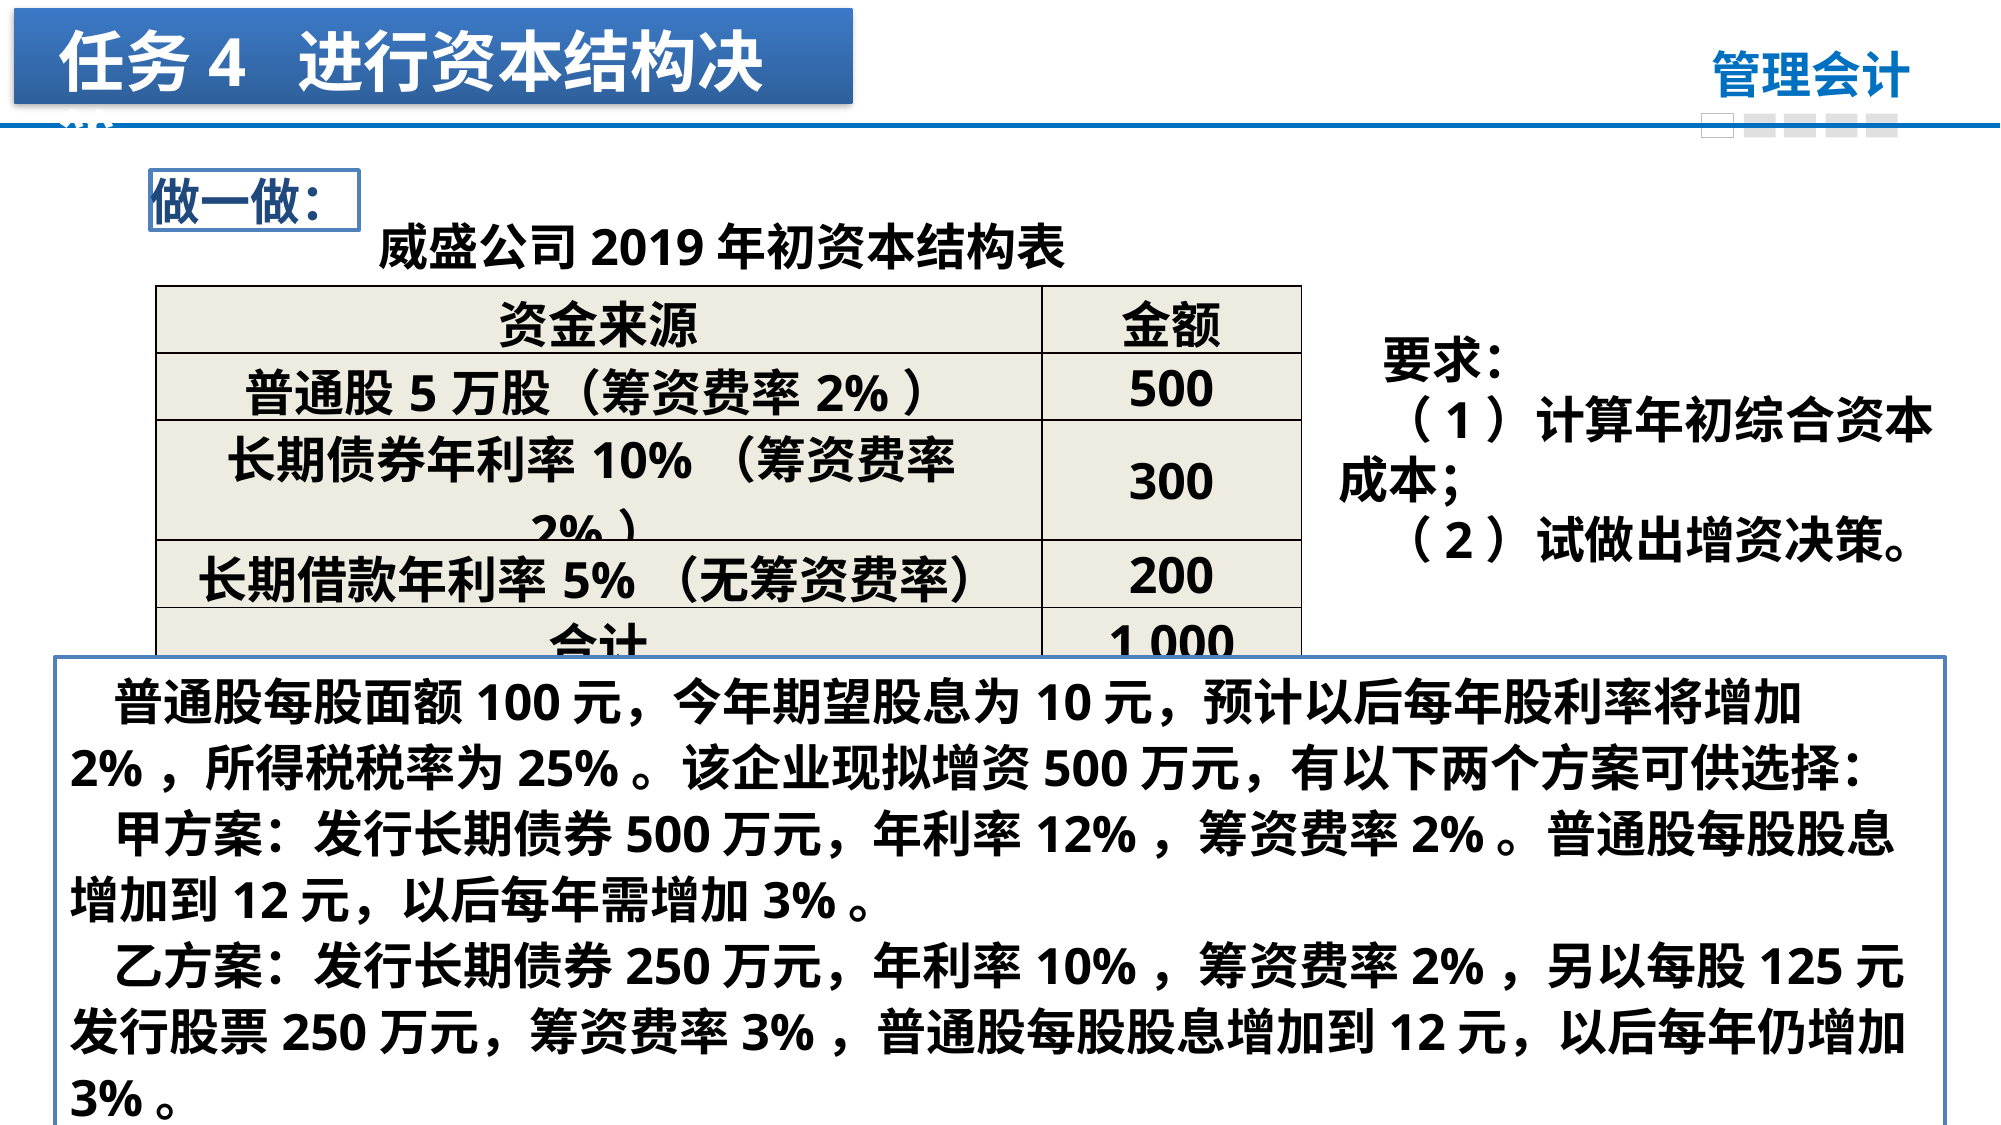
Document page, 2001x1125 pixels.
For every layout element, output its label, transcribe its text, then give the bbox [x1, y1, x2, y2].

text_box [14, 7, 853, 109]
table_header 资金来源 [157, 287, 1041, 352]
text_box 做一做： [148, 168, 361, 232]
table_cell 长期债券年利率10%（筹资费率2%） [157, 421, 1041, 539]
table_cell 普通股5万股（筹资费率2%） [157, 354, 1041, 419]
table_cell 500 [1043, 354, 1301, 419]
text_box 普通股每股面额100元，今年期望股息为10元，预计以后每年股利率将增加2%，所得税税率为25%。该企业现拟增资500万元，有以下两个方案可供选择： 甲方案：发行长期债券500万元，年利率12%，筹资费率2%。普通股每股股息增加到12元，以后每年需增加3%。 乙方案：发行长期债券250万元，年利率10%，筹资费率2%，另以每股125元发行股票250万元，筹资费率3%，普通股每股股息增加到12元，以后每年仍增加3%。 [53, 655, 1947, 1125]
text_box 威盛公司2019年初资本结构表 [363, 208, 1198, 284]
table_cell 1 000 [1043, 608, 1301, 655]
table_cell 200 [1043, 541, 1301, 607]
text_box 要求： （1）计算年初综合资本成本； （2）试做出增资决策。 [1324, 321, 1951, 577]
table_header 金额 [1043, 287, 1301, 352]
table_cell 长期借款年利率5%（无筹资费率） [157, 541, 1041, 607]
table_cell 合计 [157, 608, 1041, 655]
text_box [583, 786, 1417, 874]
table_cell 300 [1043, 421, 1301, 539]
